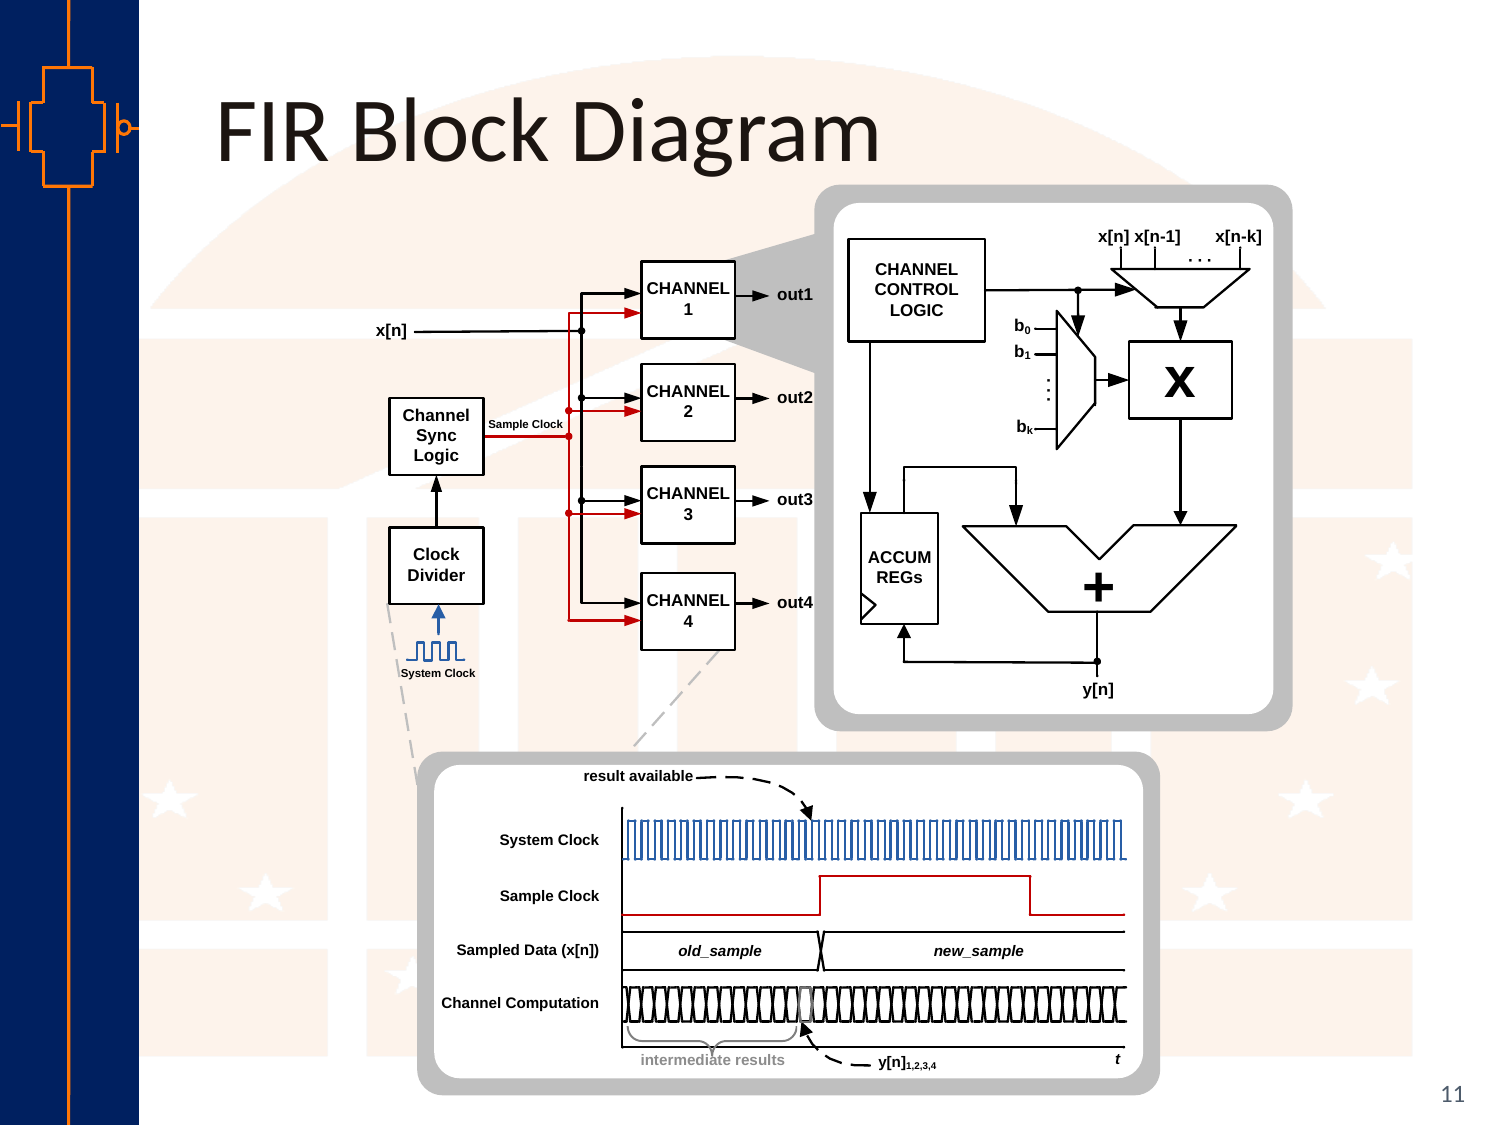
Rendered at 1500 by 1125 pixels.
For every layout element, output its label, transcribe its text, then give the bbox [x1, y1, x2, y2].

title FIR Block Diagram [200, 1, 1388, 188]
slide_number 11 [1425, 1062, 1488, 1123]
picture [373, 182, 1295, 1098]
